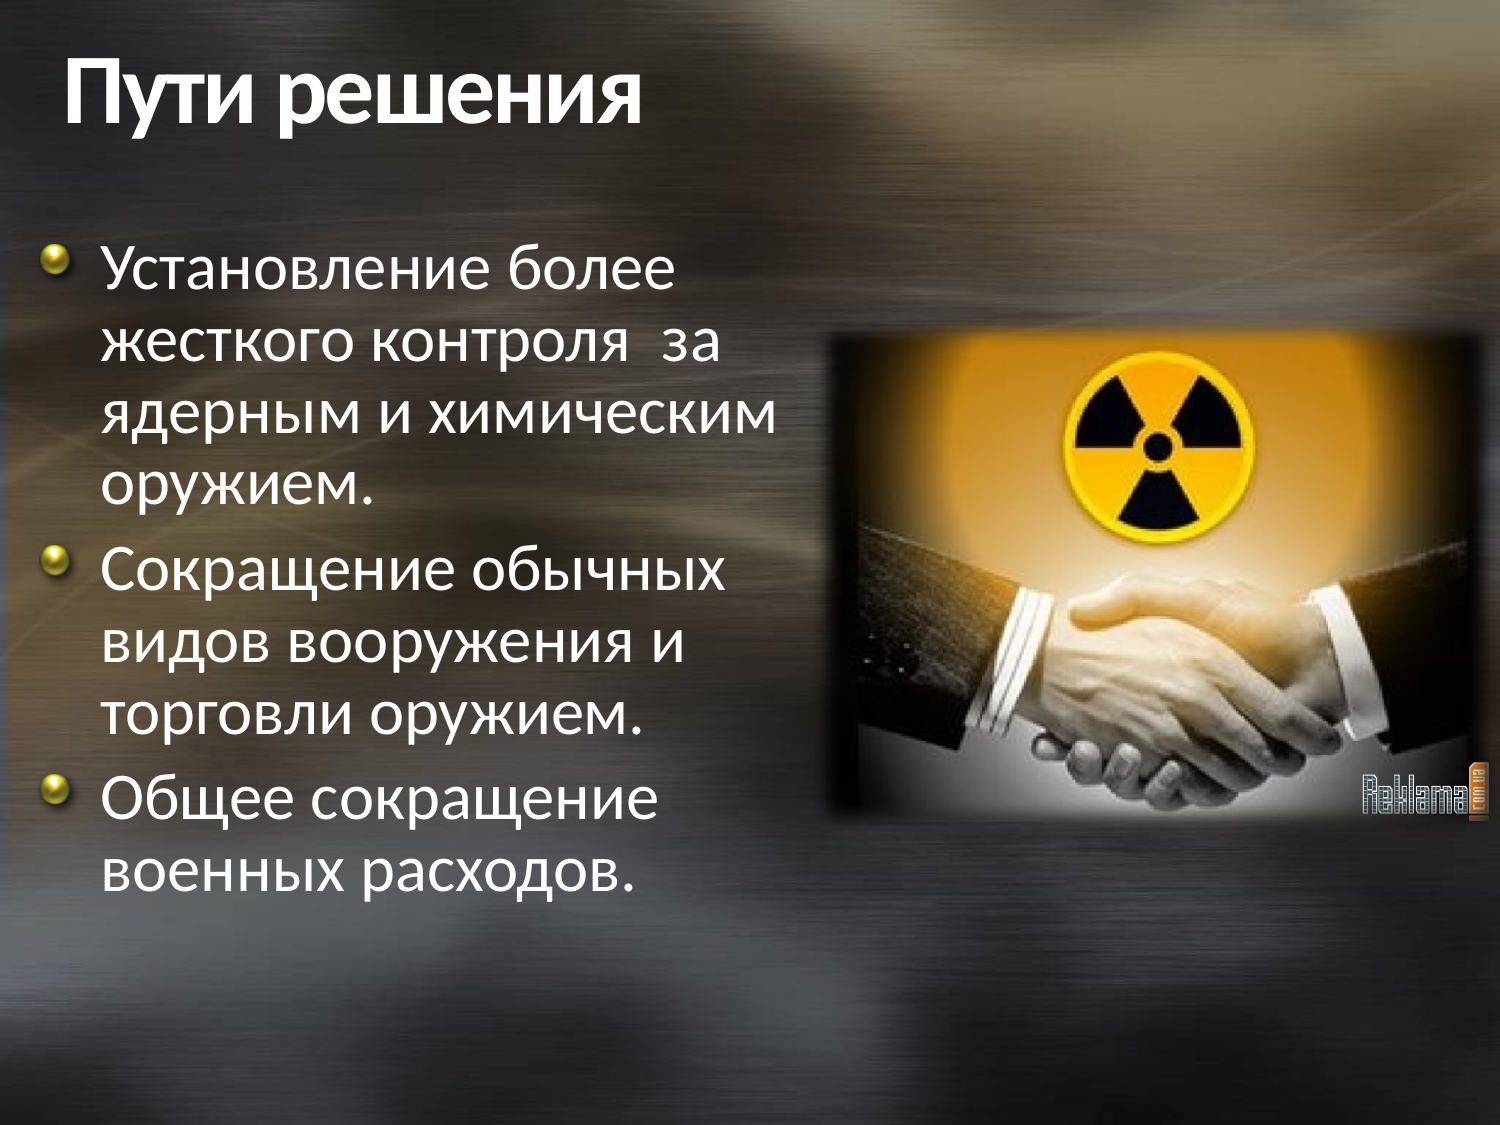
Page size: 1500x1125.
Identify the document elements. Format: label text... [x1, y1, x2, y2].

list Установление более жесткого контроля за ядерным и химическим оружием. Сокращение обычных видов вооружения и торговли оружием. Общее сокращение военных расходов. [35, 231, 821, 919]
picture [0, 0, 1500, 1125]
title Пути решения [62, 37, 1438, 147]
